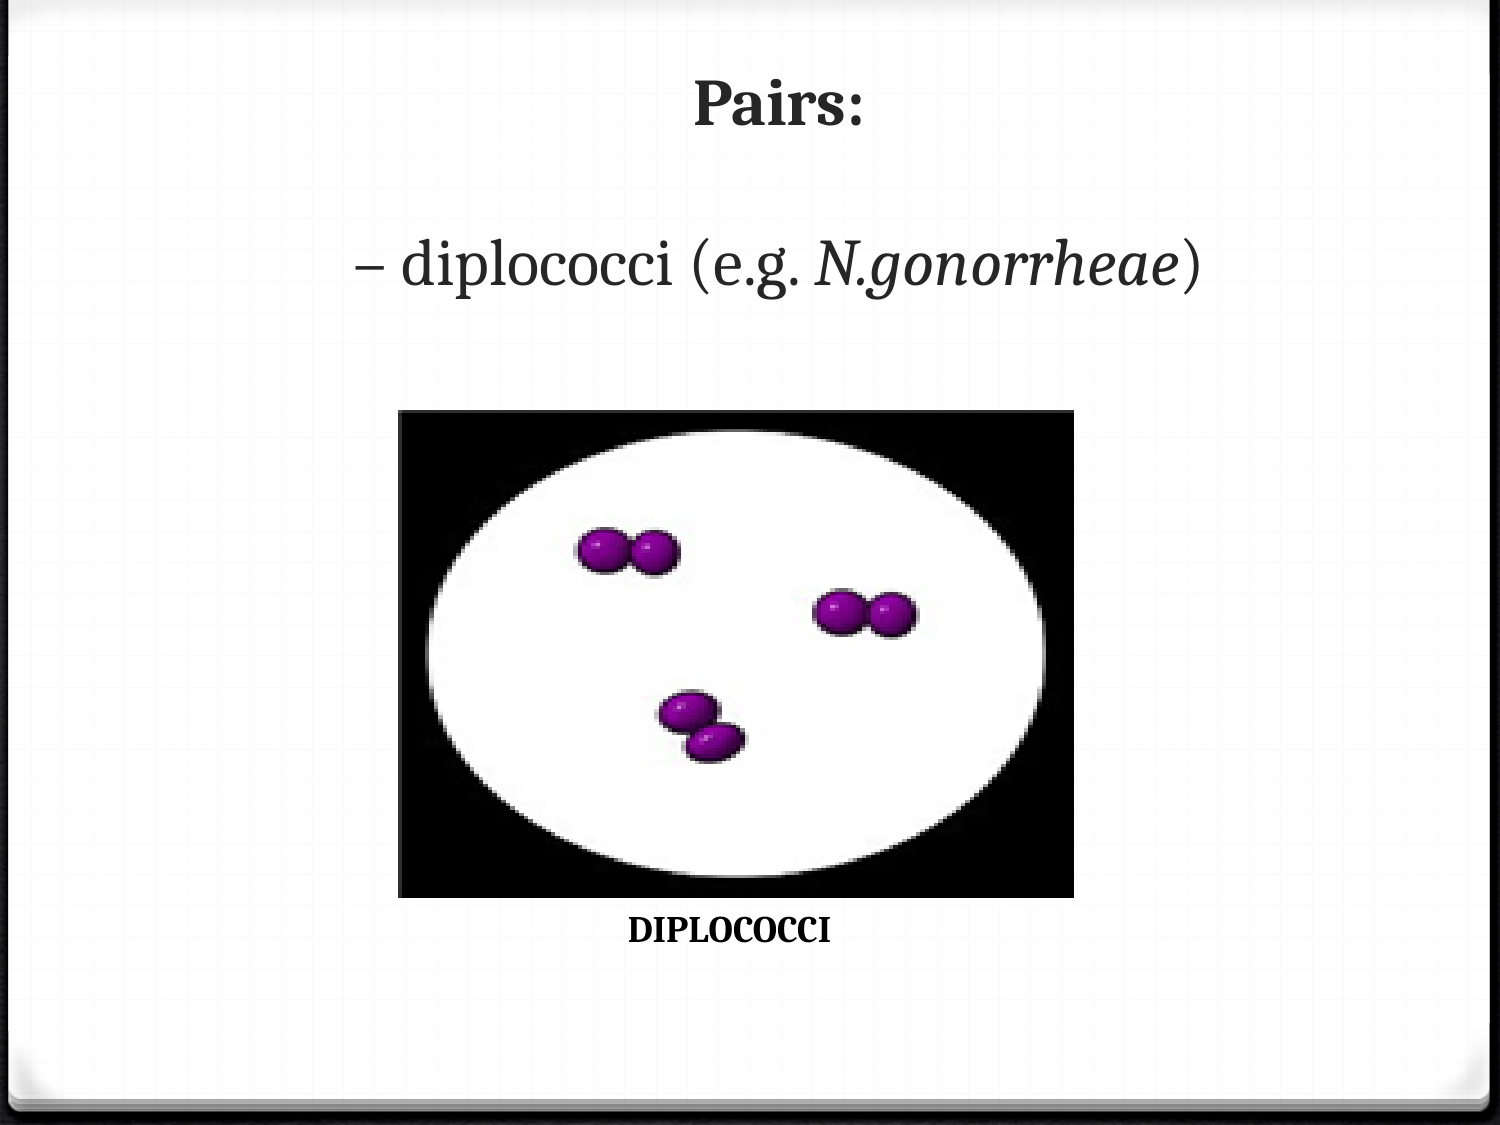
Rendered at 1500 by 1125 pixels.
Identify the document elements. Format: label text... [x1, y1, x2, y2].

title Pairs: – diplococci (e.g. N.gonorrheae) [58, 58, 1500, 460]
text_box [398, 409, 1074, 959]
picture [0, 0, 1500, 1125]
